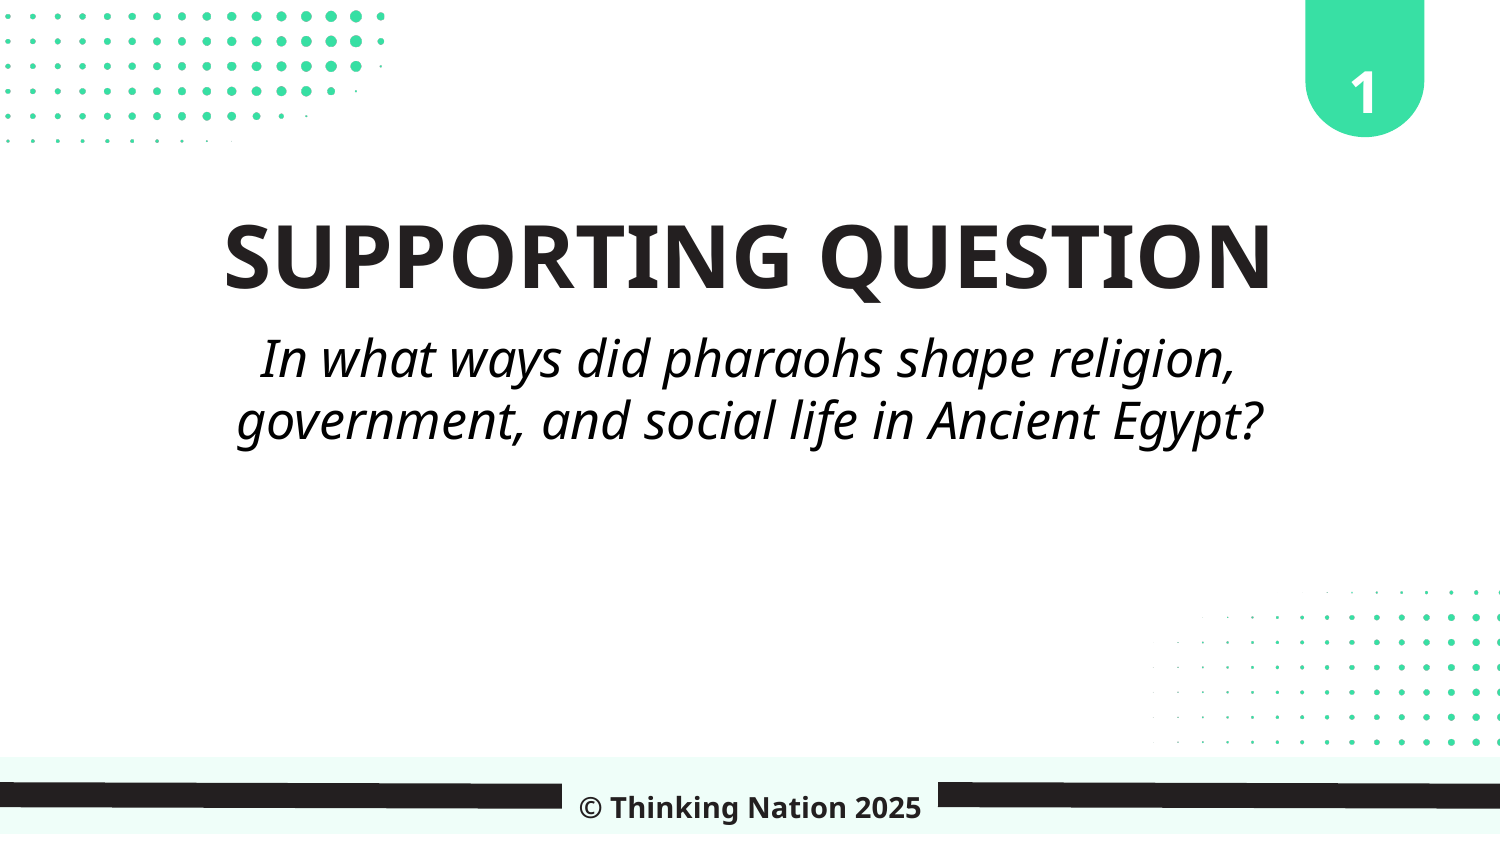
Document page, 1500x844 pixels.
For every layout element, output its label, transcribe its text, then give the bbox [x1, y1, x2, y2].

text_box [1300, 0, 1430, 138]
text_box [1128, 590, 1500, 755]
text_box [0, 0, 385, 144]
text_box In what ways did pharaohs shape religion, government, and social life in Ancient Egypt? [146, 324, 1353, 451]
text_box SUPPORTING QUESTION [209, 159, 1291, 307]
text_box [0, 756, 1500, 835]
